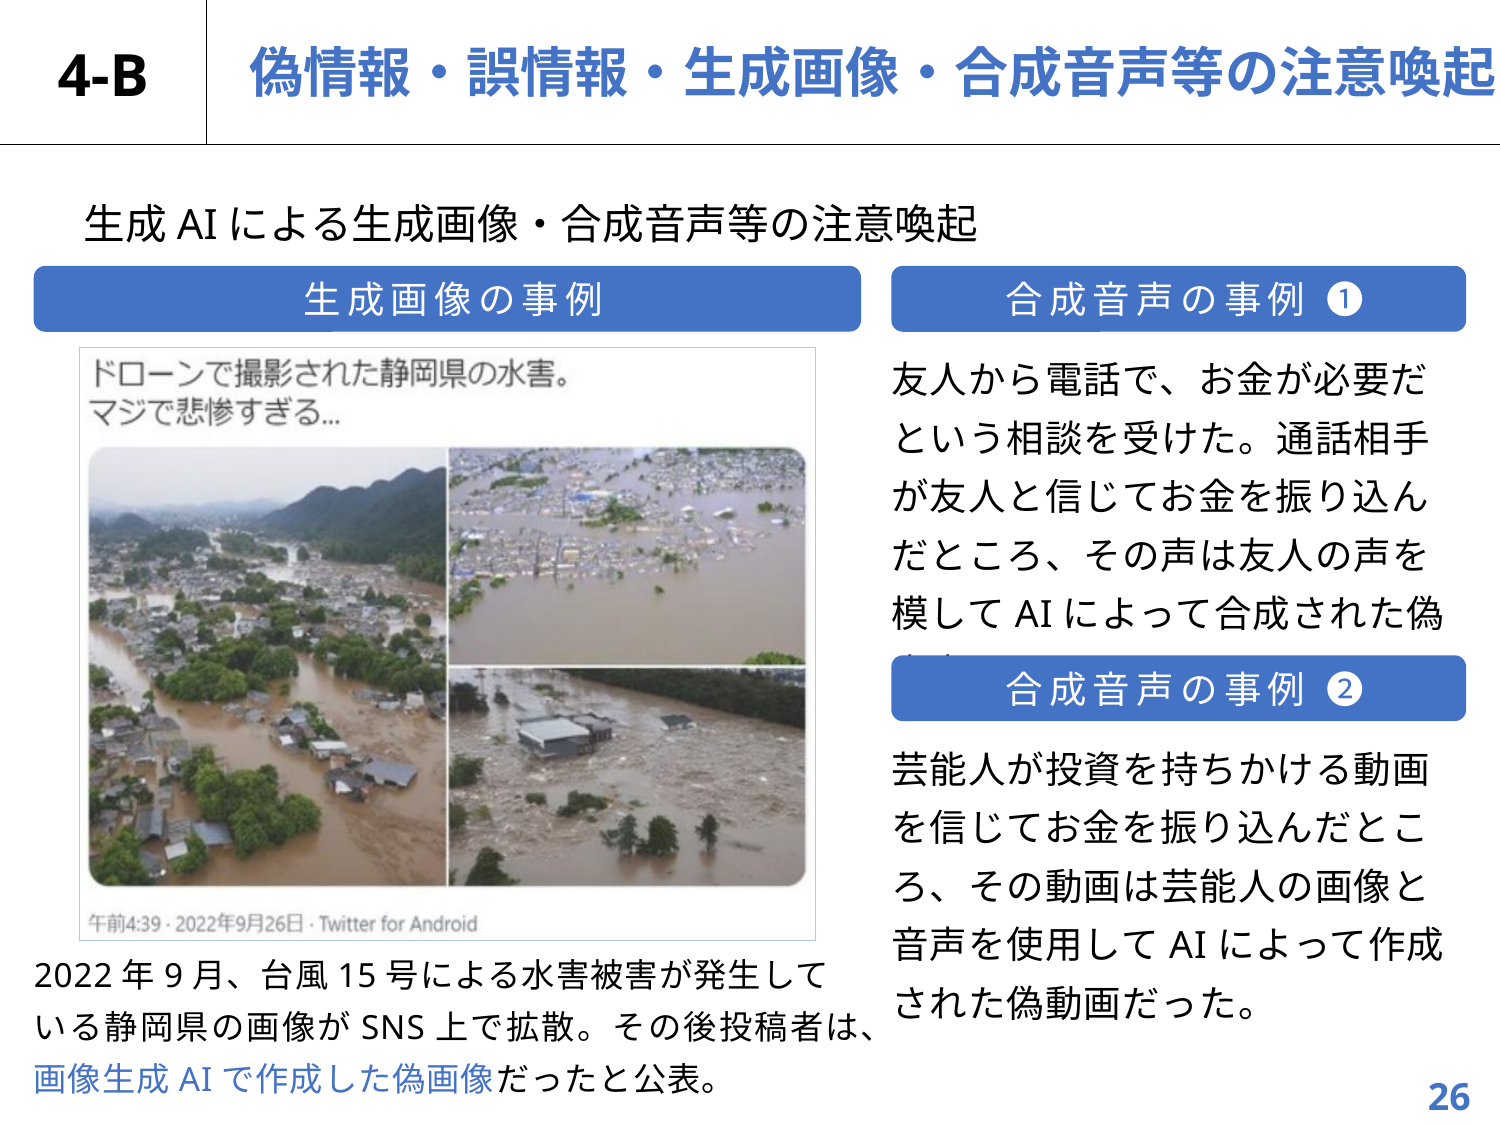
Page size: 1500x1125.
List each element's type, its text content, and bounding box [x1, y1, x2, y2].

text_box 合成音声の事例 ❶ [890, 264, 1468, 333]
text_box 生成AIによる生成画像・合成音声等の注意喚起 [68, 175, 1432, 254]
text_box 友人から電話で、お金が必要だという相談を受けた。通話相手が友人と信じてお金を振り込んだところ、その声は友人の声を模してAIによって合成された偽音声だった。 [891, 342, 1467, 661]
text_box 4-B [0, 0, 207, 147]
text_box 26 [1402, 1065, 1497, 1125]
text_box 合成音声の事例 ❷ [890, 654, 1468, 723]
text_box 偽情報・誤情報・生成画像・合成音声等の注意喚起 [230, 27, 1500, 116]
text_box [57, 342, 838, 941]
text_box 生成画像の事例 [32, 264, 863, 333]
text_box 2022年9月、台風15号による水害被害が発生して いる静岡県の画像がSNS上で拡散。その後投稿者は、 画像生成AIで作成した偽画像だったと公表。 [33, 942, 862, 1098]
text_box 芸能人が投資を持ちかける動画を信じてお金を振り込んだところ、その動画は芸能人の画像と音声を使用してAIによって作成された偽動画だった。 [891, 732, 1467, 1025]
